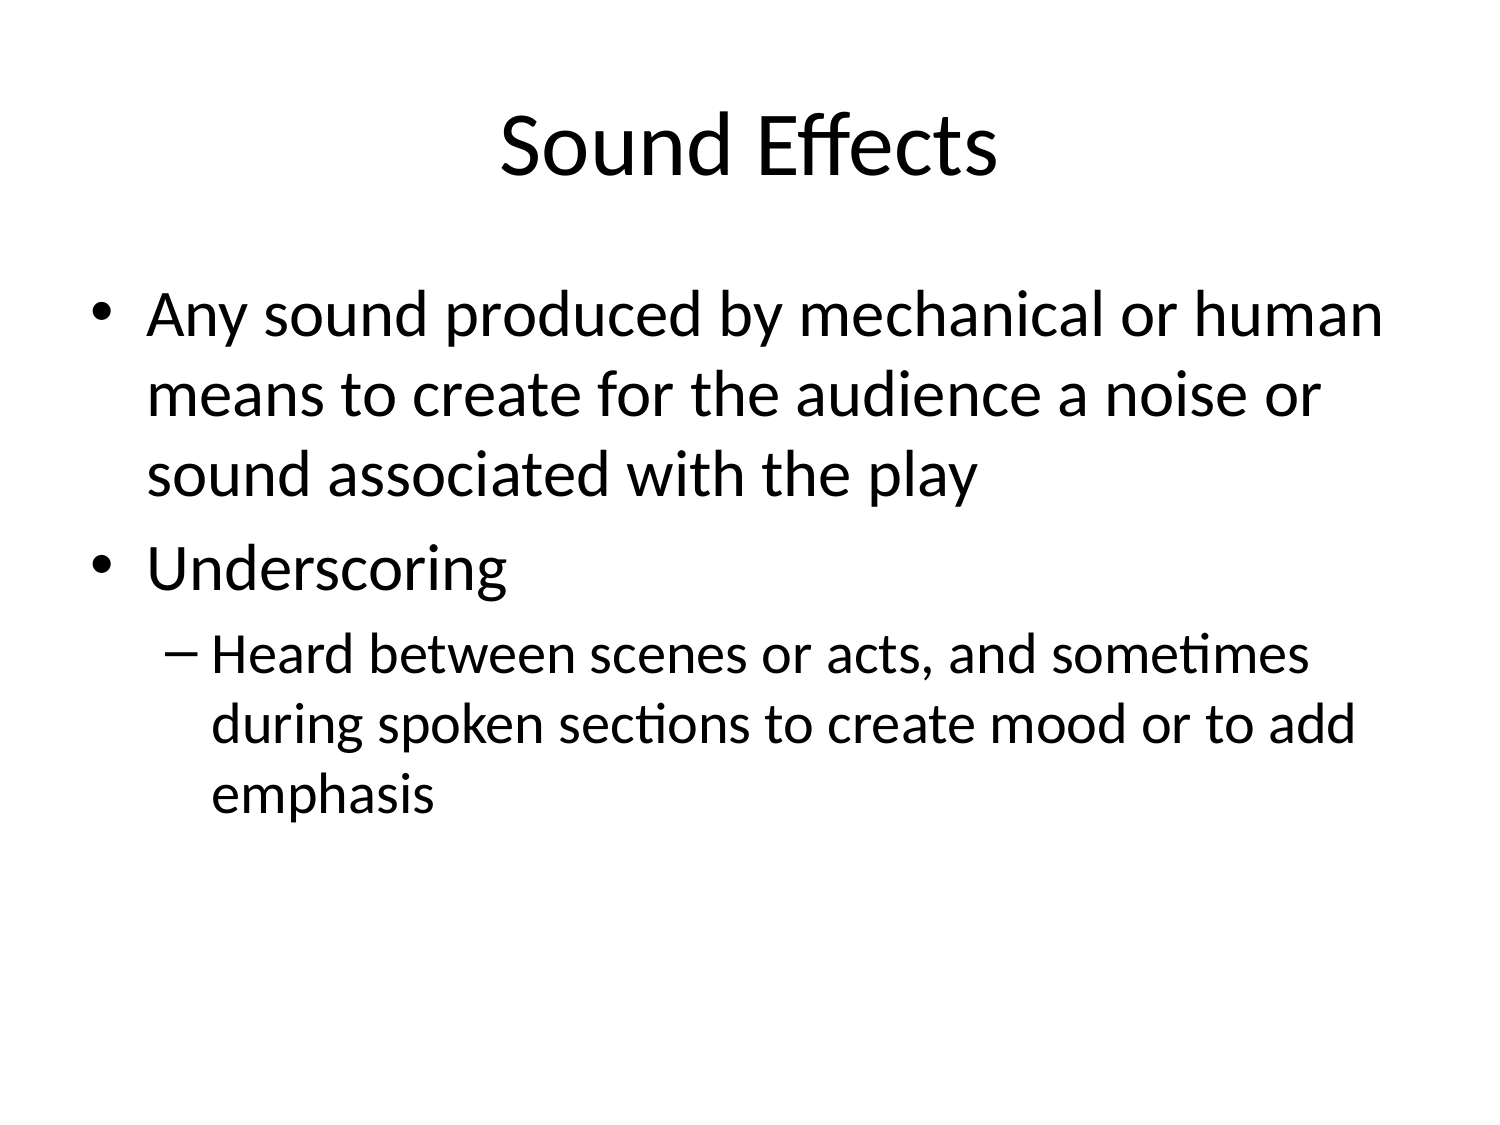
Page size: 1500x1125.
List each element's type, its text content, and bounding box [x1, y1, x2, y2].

list Any sound produced by mechanical or human means to create for the audience a noise or sound associated with the play Underscoring Heard between scenes or acts, and sometimes during spoken sections to create mood or to add emphasis [75, 262, 1425, 1005]
title Sound Effects [75, 45, 1425, 233]
